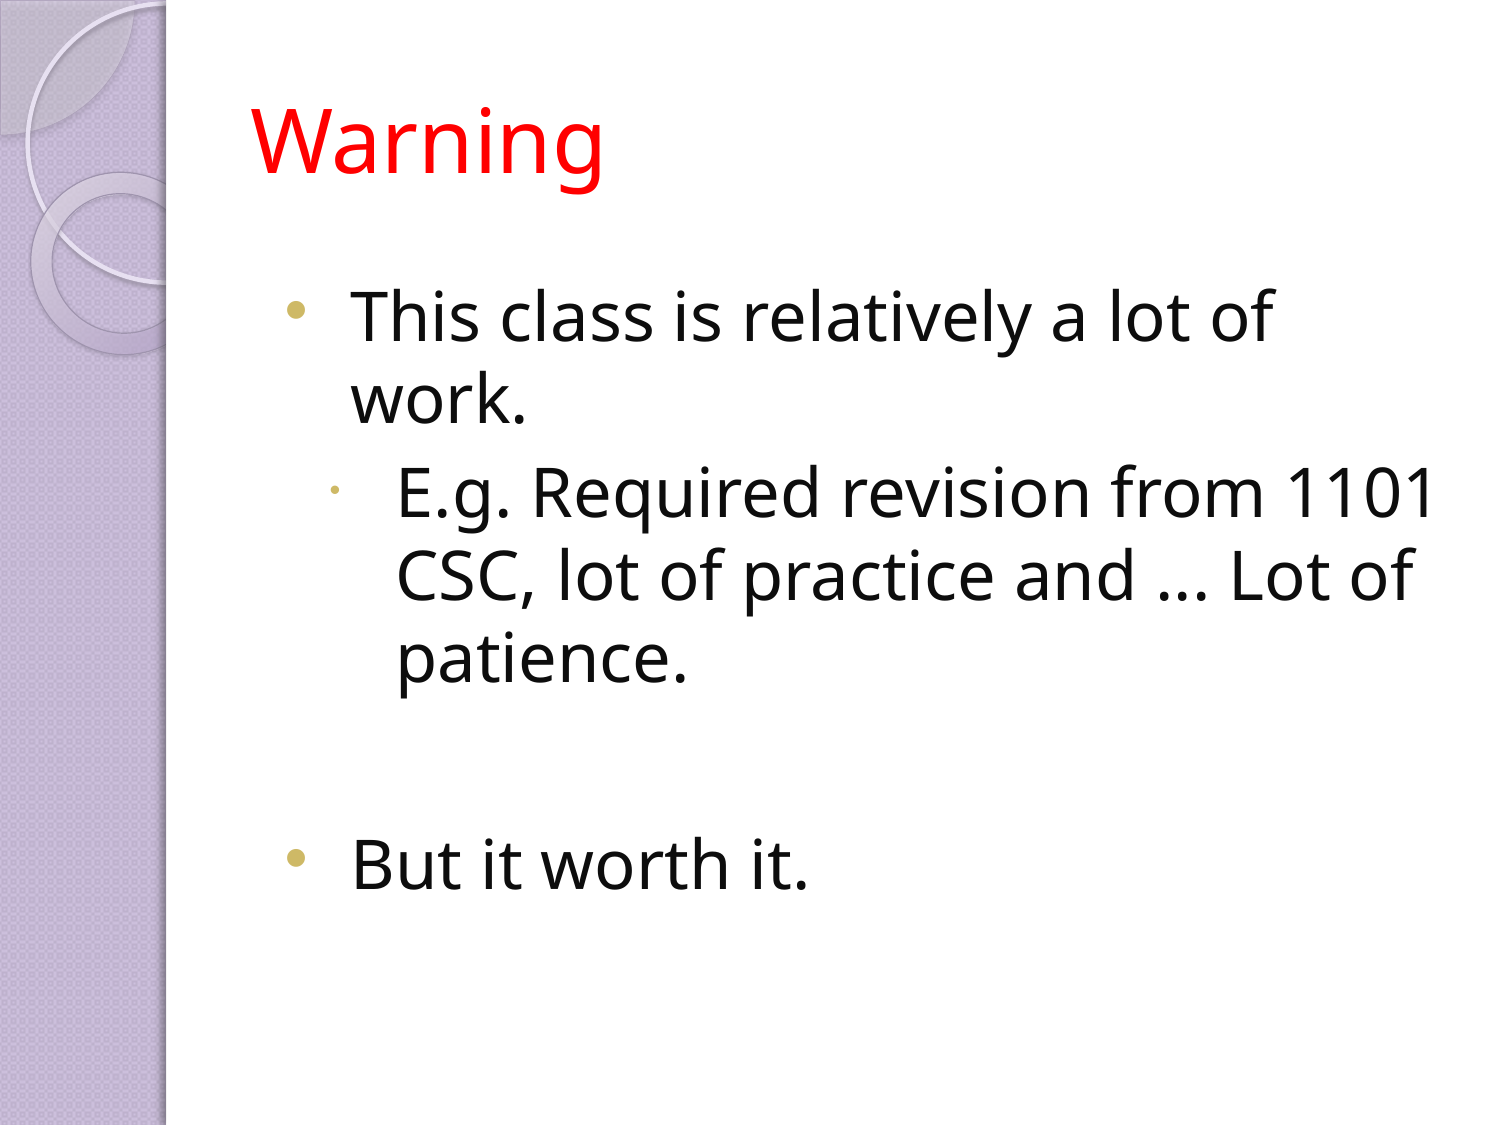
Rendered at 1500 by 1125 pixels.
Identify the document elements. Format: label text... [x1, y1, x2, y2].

list This class is relatively a lot of work. E.g. Required revision from 1101 CSC, lot of practice and ... Lot of patience. But it worth it. [235, 237, 1466, 1025]
title Warning [235, 45, 1466, 233]
